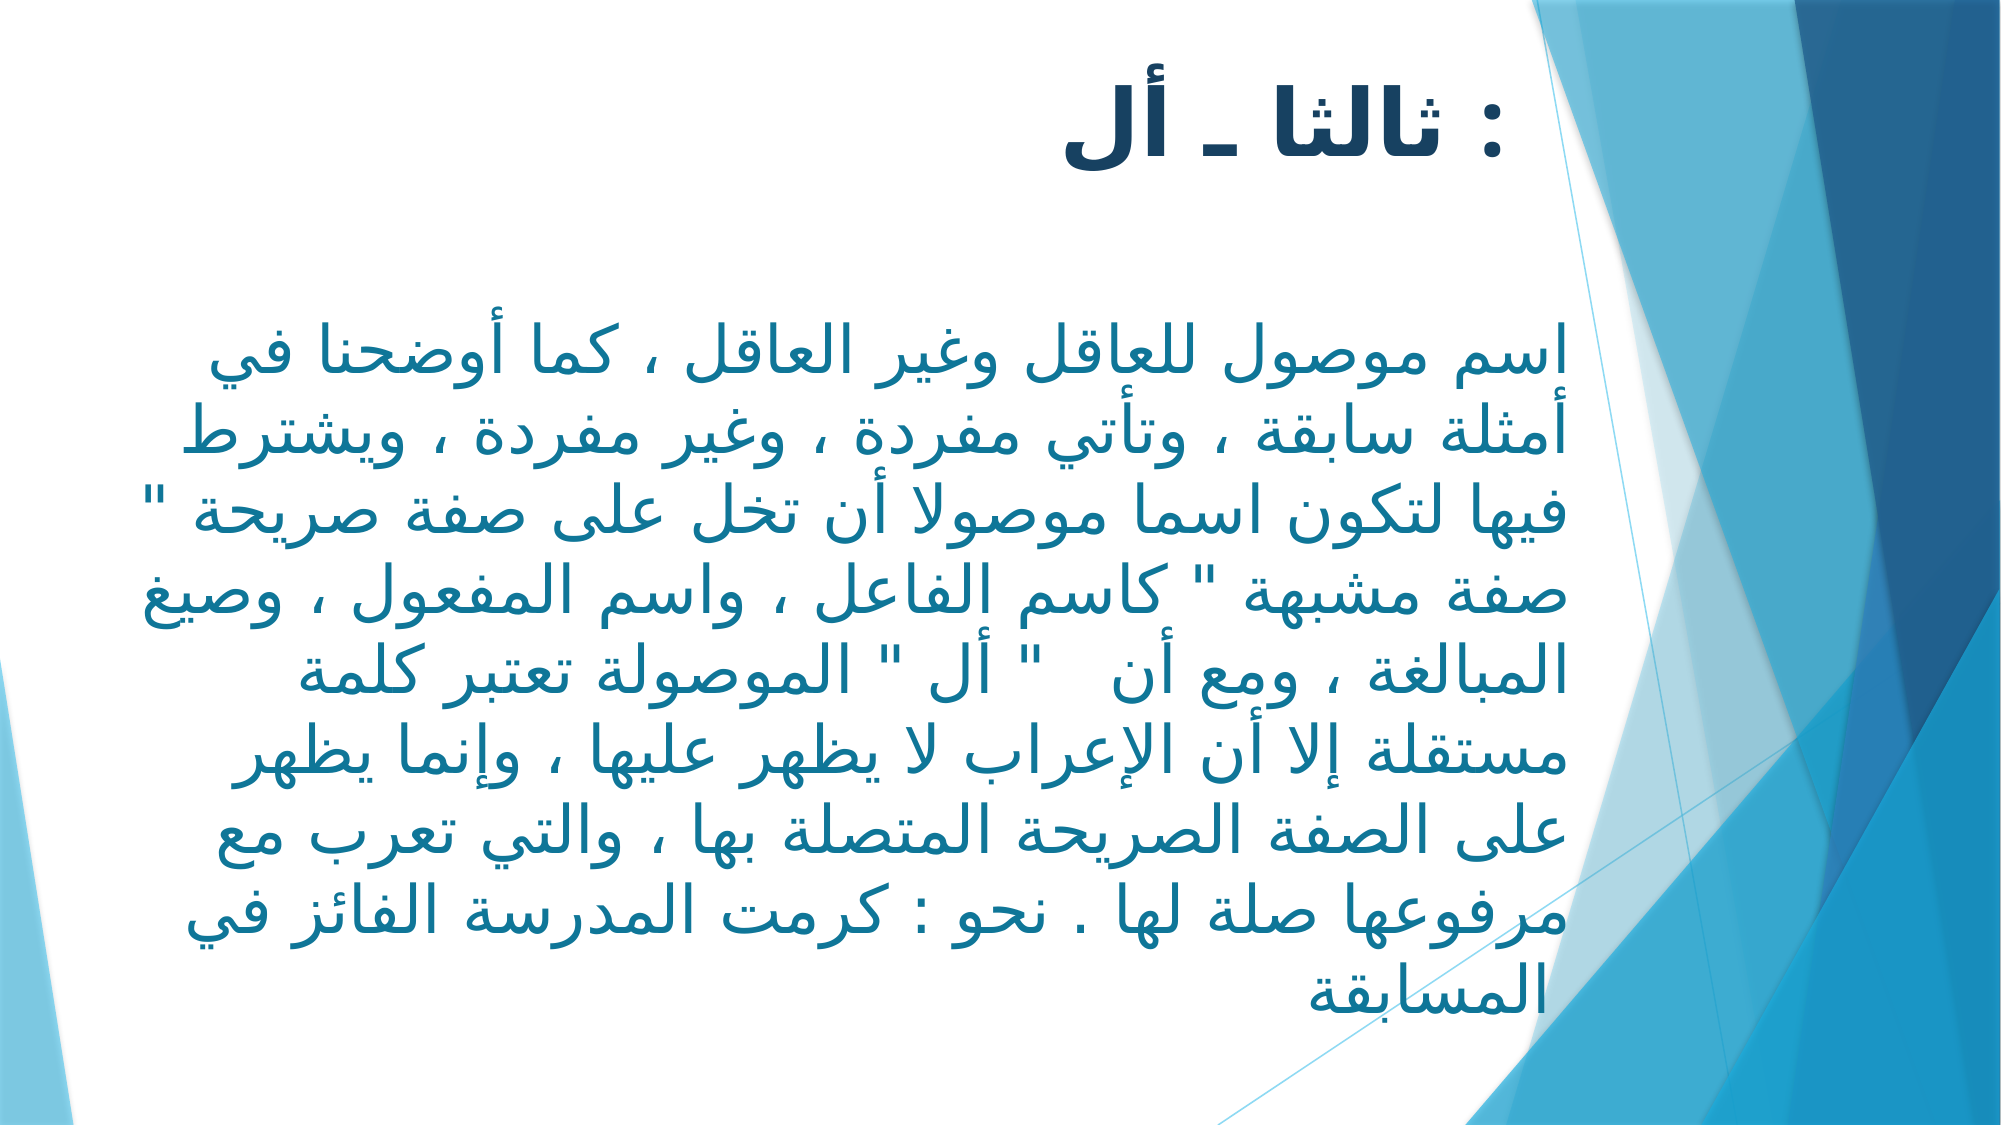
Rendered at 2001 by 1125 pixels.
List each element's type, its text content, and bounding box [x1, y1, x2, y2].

text_box اسم موصول للعاقل وغير العاقل ، كما أوضحنا في أمثلة سابقة ، وتأتي مفردة ، وغير مفردة ، ويشترط فيها لتكون اسما موصولا أن تخل على صفة صريحة " صفة مشبهة " كاسم الفاعل ، واسم المفعول ، وصيغ المبالغة ، ومع أن " أل " الموصولة تعتبر كلمة مستقلة إلا أن الإعراب لا يظهر عليها ، وإنما يظهر على الصفة الصريحة المتصلة بها ، والتي تعرب مع مرفوعها صلة لها . نحو : كرمت المدرسة الفائز في المسابقة [100, 299, 1588, 1115]
title ثالثا ـ أل : [111, 55, 1522, 184]
